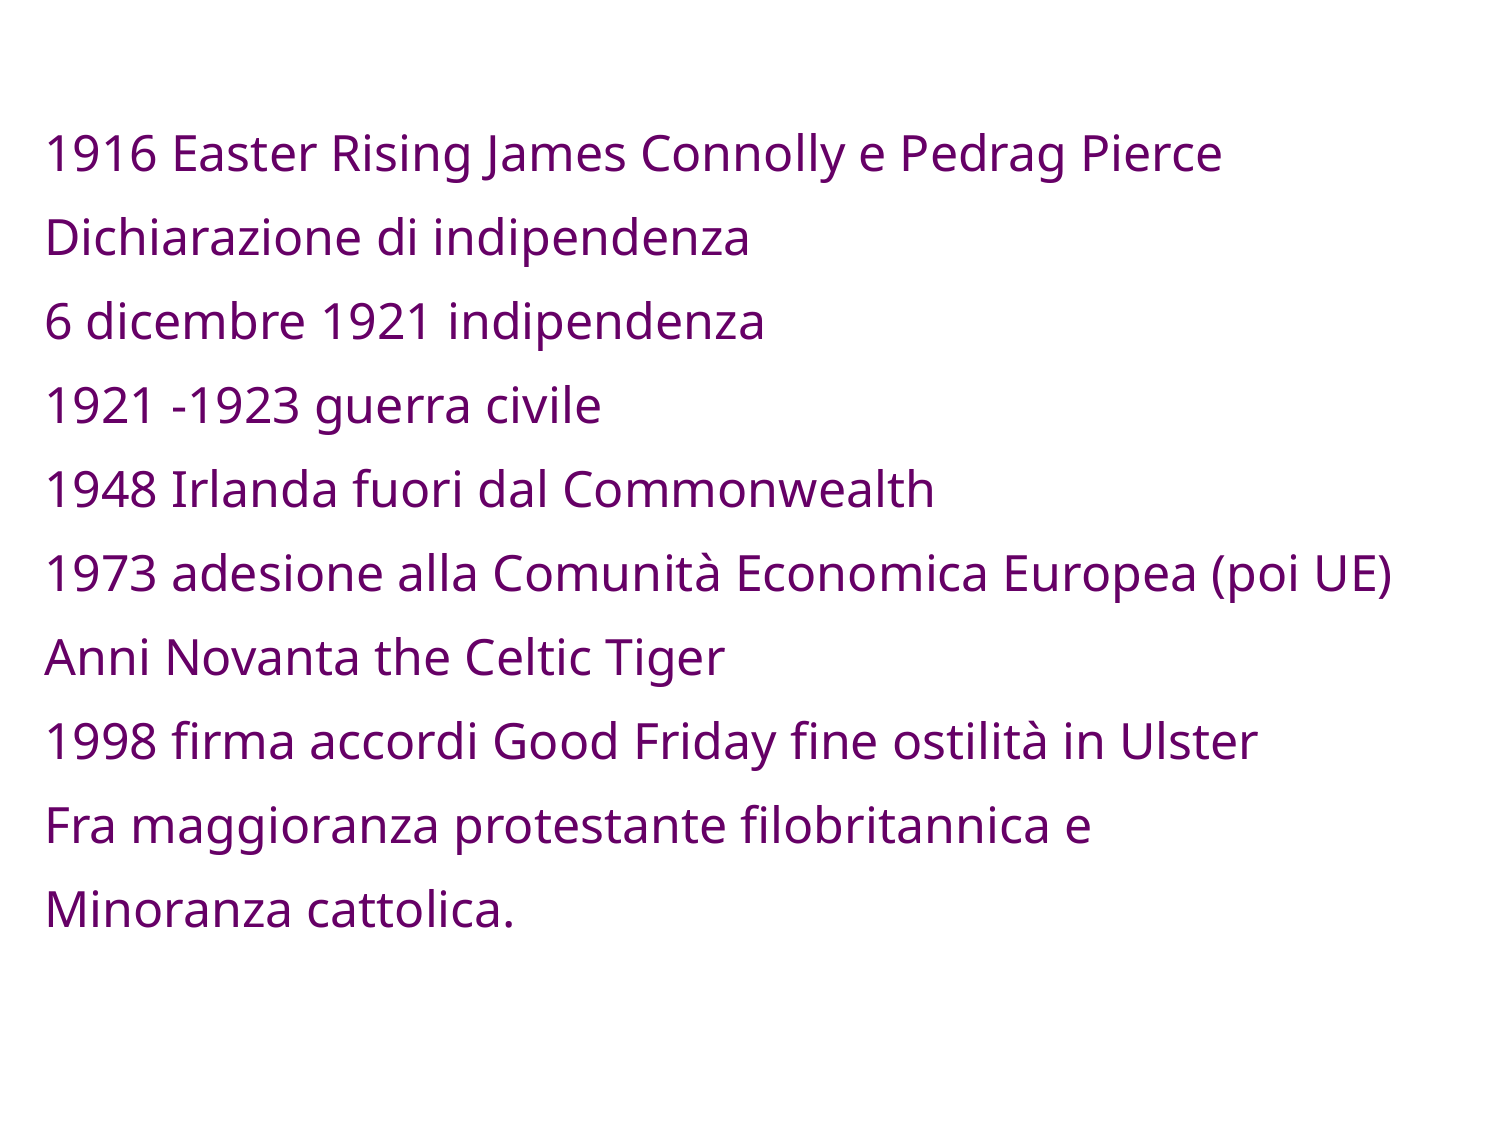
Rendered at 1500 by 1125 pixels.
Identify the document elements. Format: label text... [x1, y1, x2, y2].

list 1916 Easter Rising James Connolly e Pedrag Pierce Dichiarazione di indipendenza 6 dicembre 1921 indipendenza 1921 -1923 guerra civile 1948 Irlanda fuori dal Commonwealth 1973 adesione alla Comunità Economica Europea (poi UE) Anni Novanta the Celtic Tiger 1998 firma accordi Good Friday fine ostilità in Ulster Fra maggioranza protestante filobritannica e Minoranza cattolica. [29, 90, 1435, 1029]
